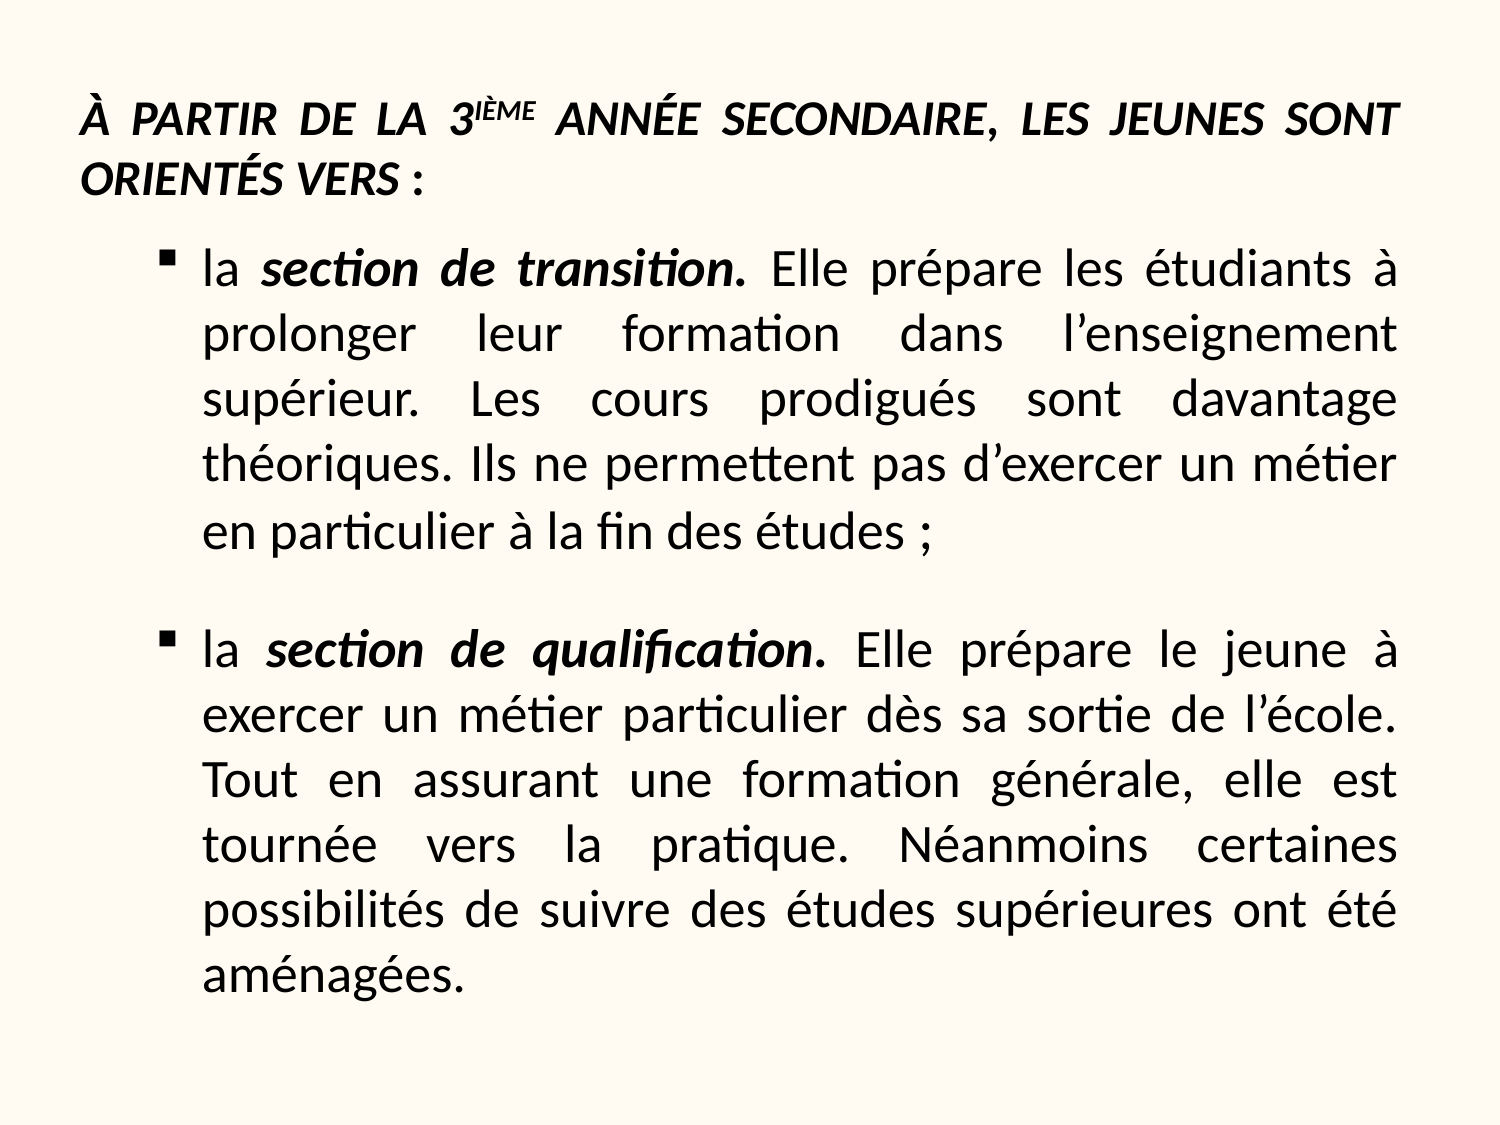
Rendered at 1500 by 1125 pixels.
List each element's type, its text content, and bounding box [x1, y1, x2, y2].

list À PARTIR DE LA 3IÈME ANNÉE SECONDAIRE, LES JEUNES SONT ORIENTÉS VERS : la section de transition. Elle prépare les étudiants à prolonger leur formation dans l’enseignement supérieur. Les cours prodigués sont davantage théoriques. Ils ne permettent pas d’exercer un métier en particulier à la fin des études ; la section de qualification. Elle prépare le jeune à exercer un métier particulier dès sa sortie de l’école. Tout en assurant une formation générale, elle est tournée vers la pratique. Néanmoins certaines possibilités de suivre des études supérieures ont été aménagées. [64, 78, 1415, 1059]
